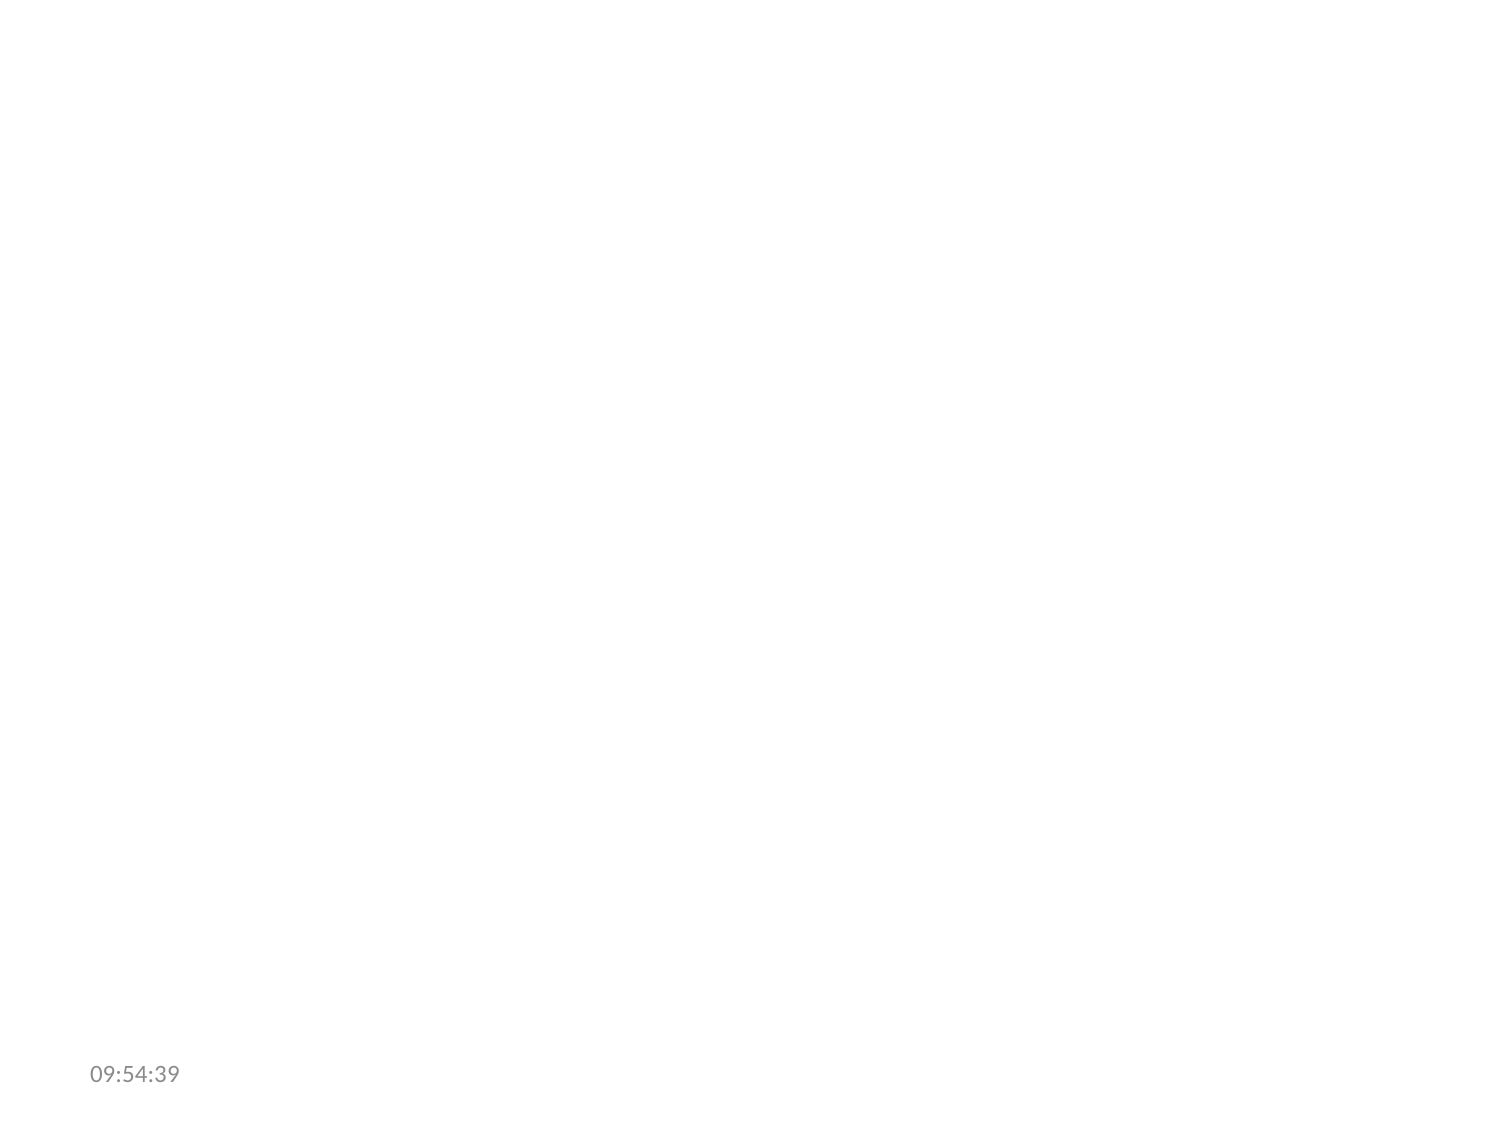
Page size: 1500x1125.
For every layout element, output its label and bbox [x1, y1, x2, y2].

slide_number [75, 1042, 425, 1103]
